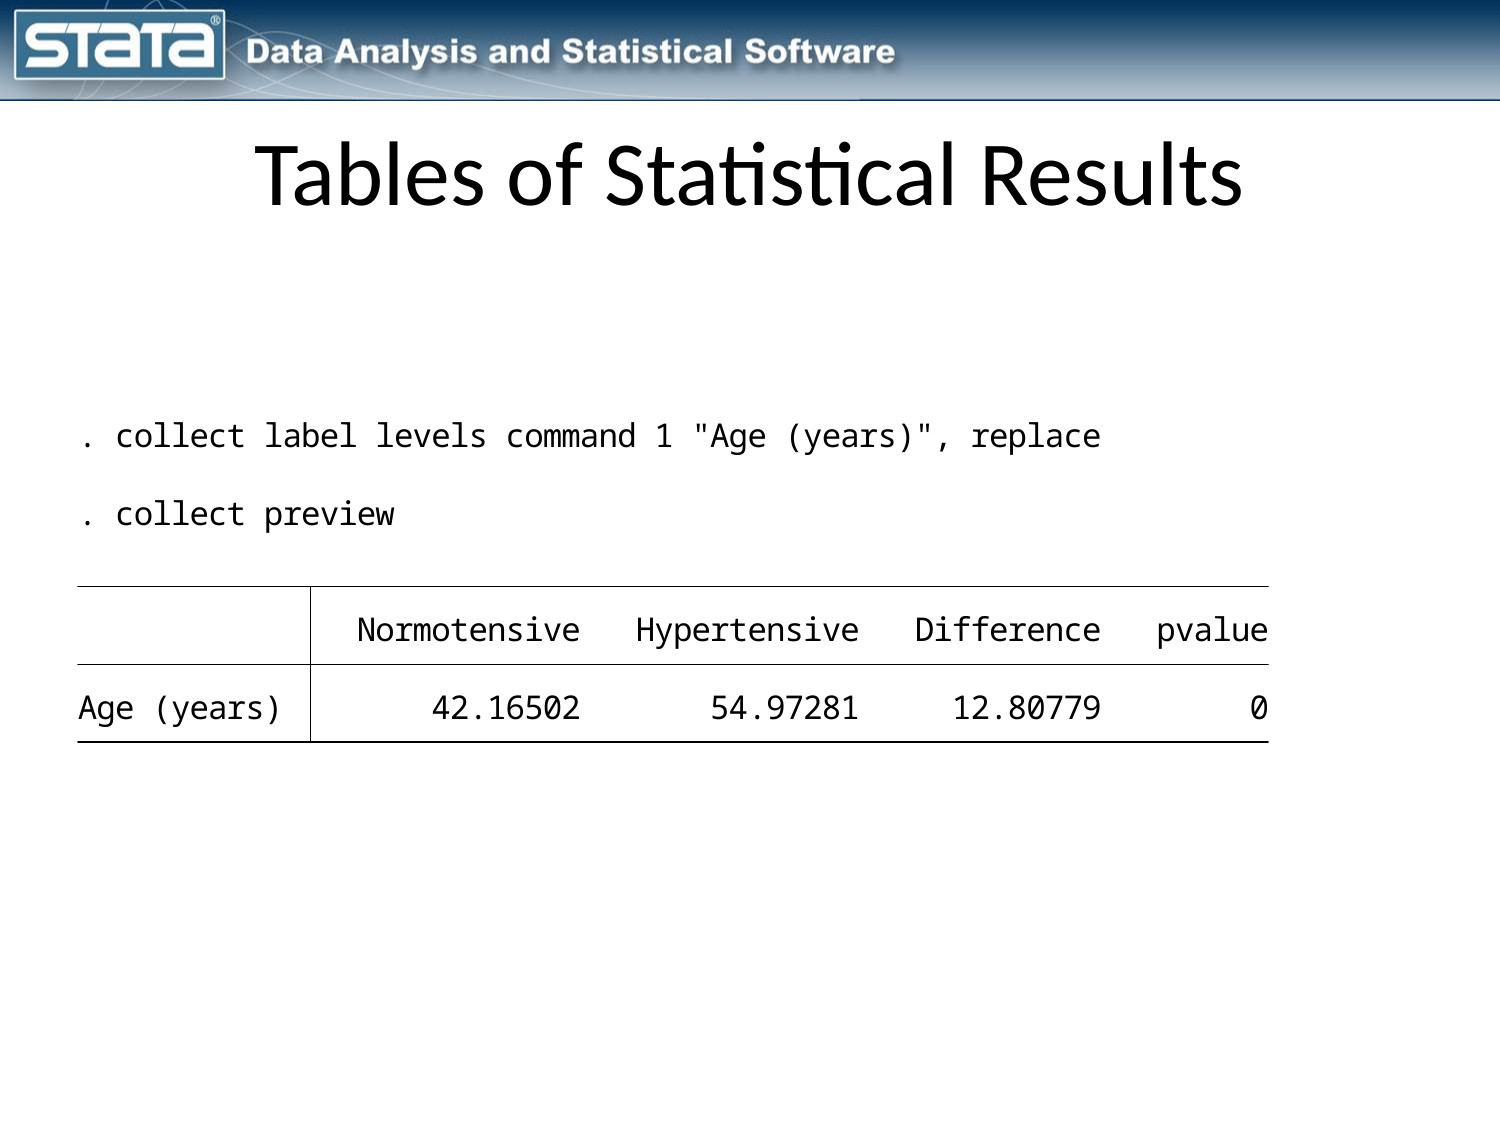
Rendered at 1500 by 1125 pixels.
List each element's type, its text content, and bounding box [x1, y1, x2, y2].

title Tables of Statistical Results [0, 108, 1500, 238]
picture [62, 412, 1292, 763]
picture [0, 0, 1500, 102]
